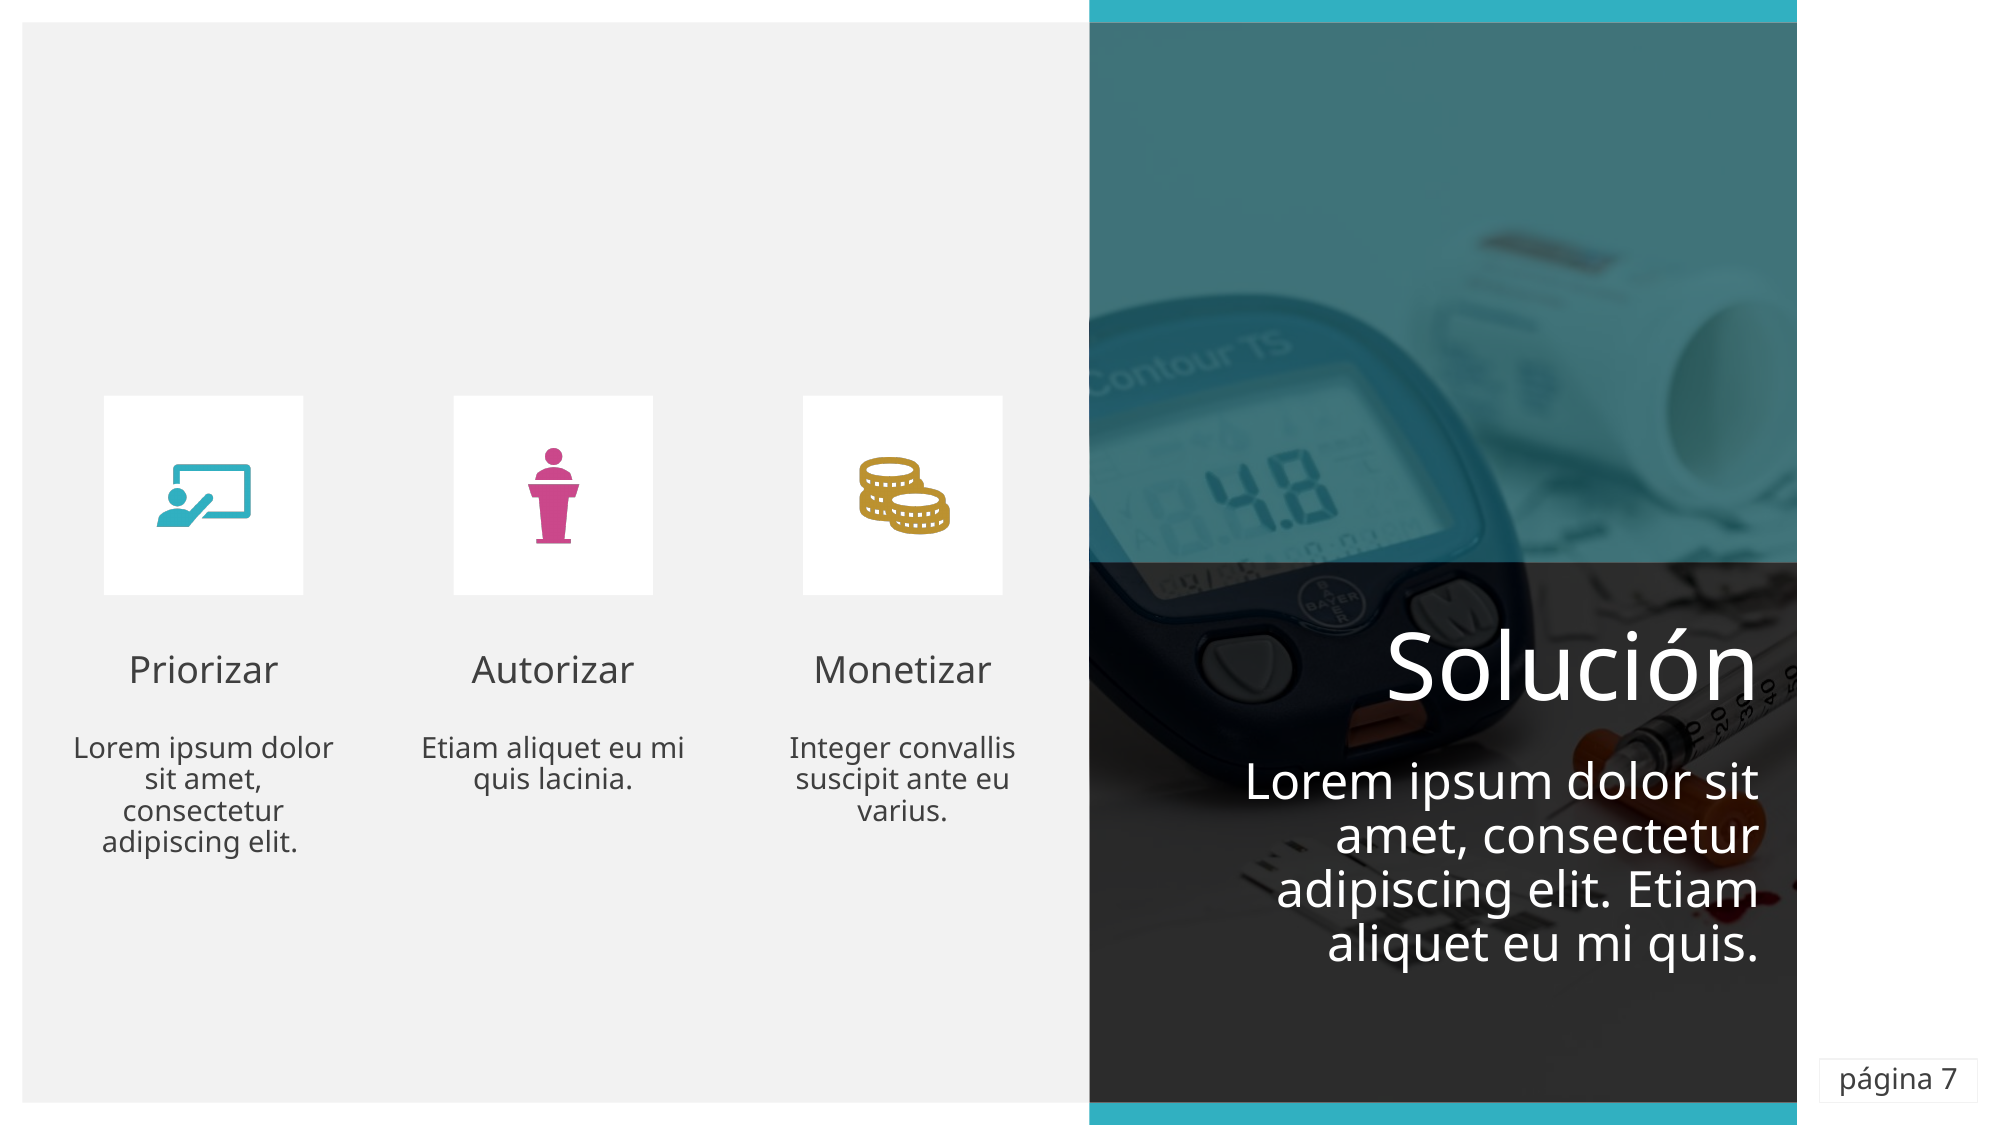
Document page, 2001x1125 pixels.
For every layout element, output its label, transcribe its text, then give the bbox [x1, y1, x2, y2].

list Etiam aliquet eu mi quis lacinia. [420, 733, 687, 852]
slide_number página ‹#› [1819, 1058, 1978, 1103]
list Monetizar [769, 651, 1036, 711]
picture [851, 444, 955, 547]
list Lorem ipsum dolor sit amet, consectetur adipiscing elit. [70, 733, 337, 852]
picture [152, 444, 255, 547]
picture [1089, 22, 1798, 1103]
picture [502, 444, 605, 547]
list Autorizar [420, 651, 687, 711]
list Priorizar [70, 651, 337, 711]
list Integer convallis suscipit ante eu varius. [769, 733, 1036, 852]
